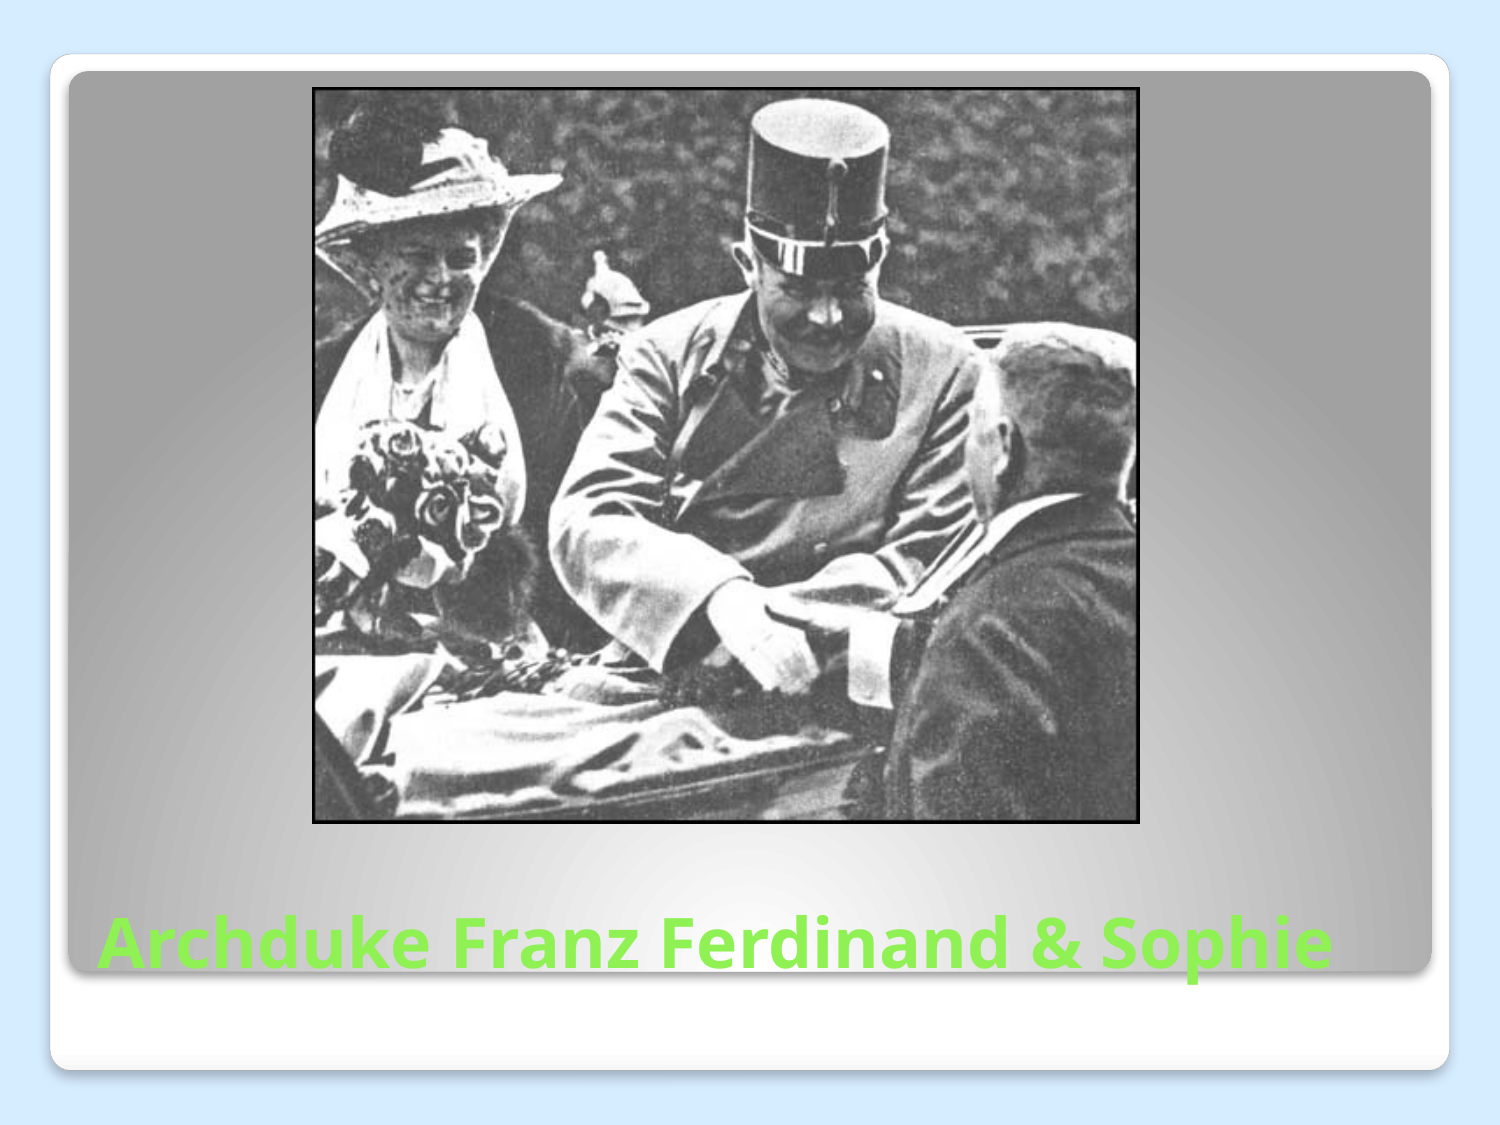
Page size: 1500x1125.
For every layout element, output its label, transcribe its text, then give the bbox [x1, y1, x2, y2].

title Archduke Franz Ferdinand & Sophie [82, 817, 1425, 990]
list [312, 87, 1140, 824]
